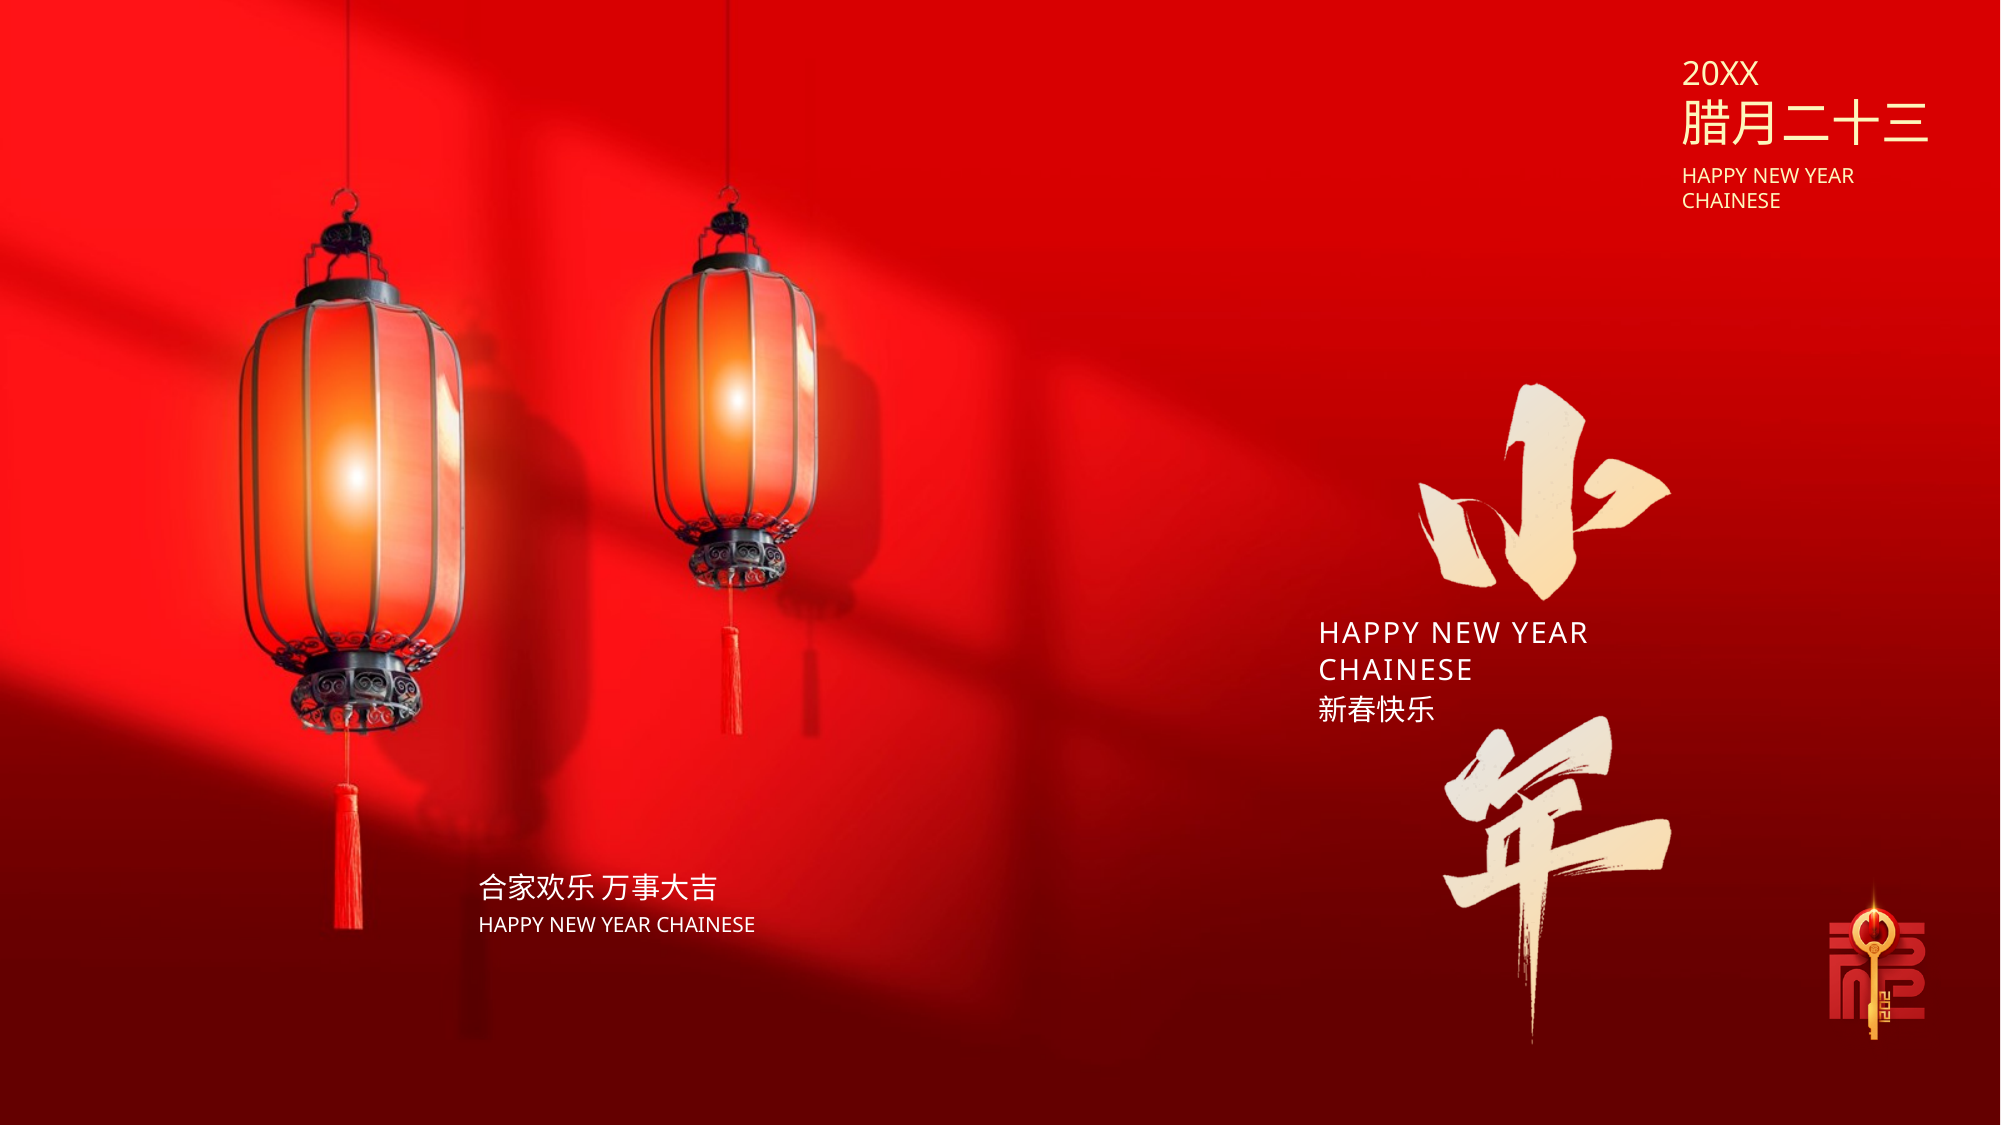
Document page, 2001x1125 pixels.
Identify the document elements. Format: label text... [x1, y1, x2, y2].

text_box HAPPY NEW YEAR CHAINESE [463, 904, 929, 944]
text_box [1787, 876, 1985, 1063]
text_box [1666, 44, 1972, 221]
text_box 合家欢乐 万事大吉 [463, 861, 1028, 912]
picture [0, 0, 2001, 1125]
